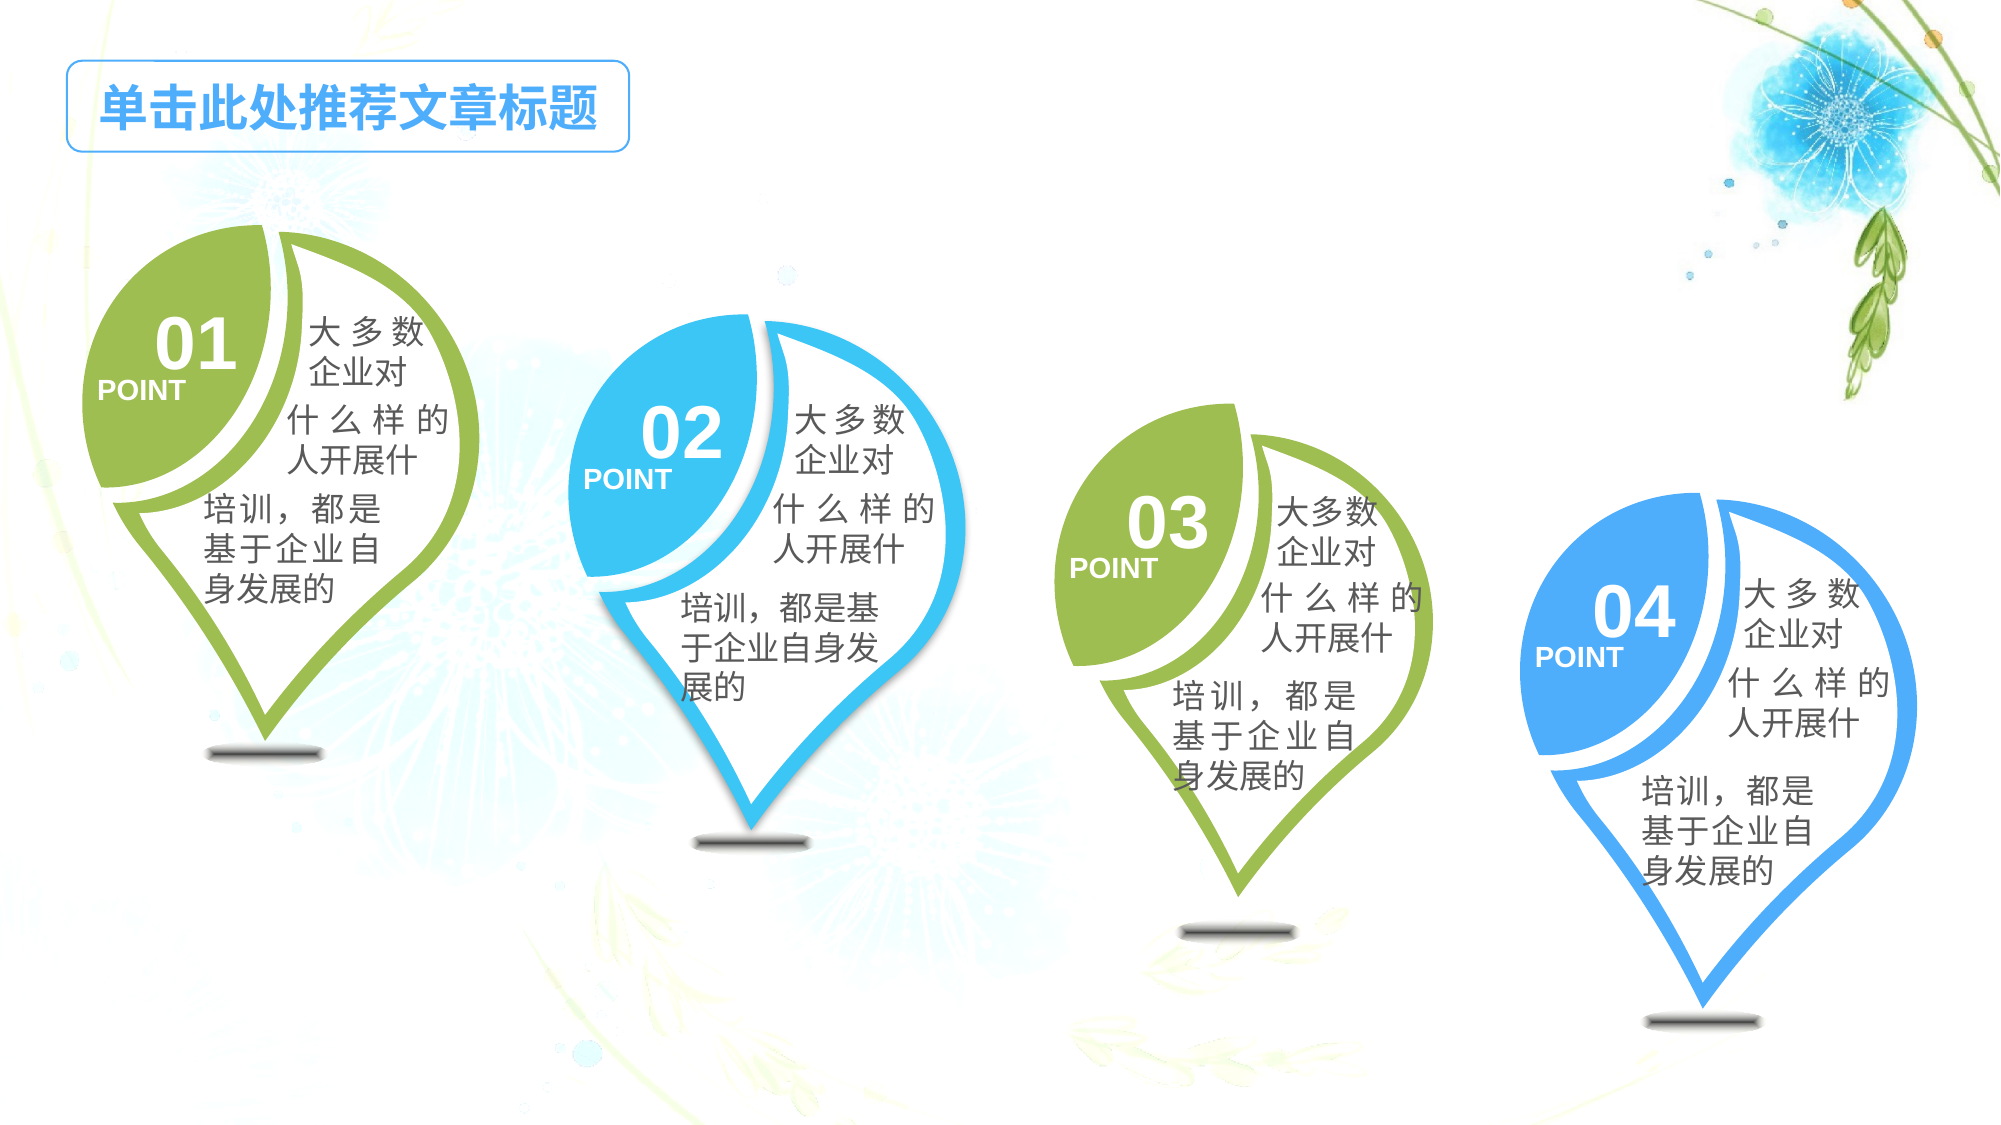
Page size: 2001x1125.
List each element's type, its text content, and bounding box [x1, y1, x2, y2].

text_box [568, 314, 988, 856]
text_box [82, 225, 502, 767]
picture [1592, 0, 2000, 413]
text_box 单击此处推荐文章标题 [65, 59, 631, 153]
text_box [1054, 403, 1453, 946]
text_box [1520, 492, 1939, 1035]
